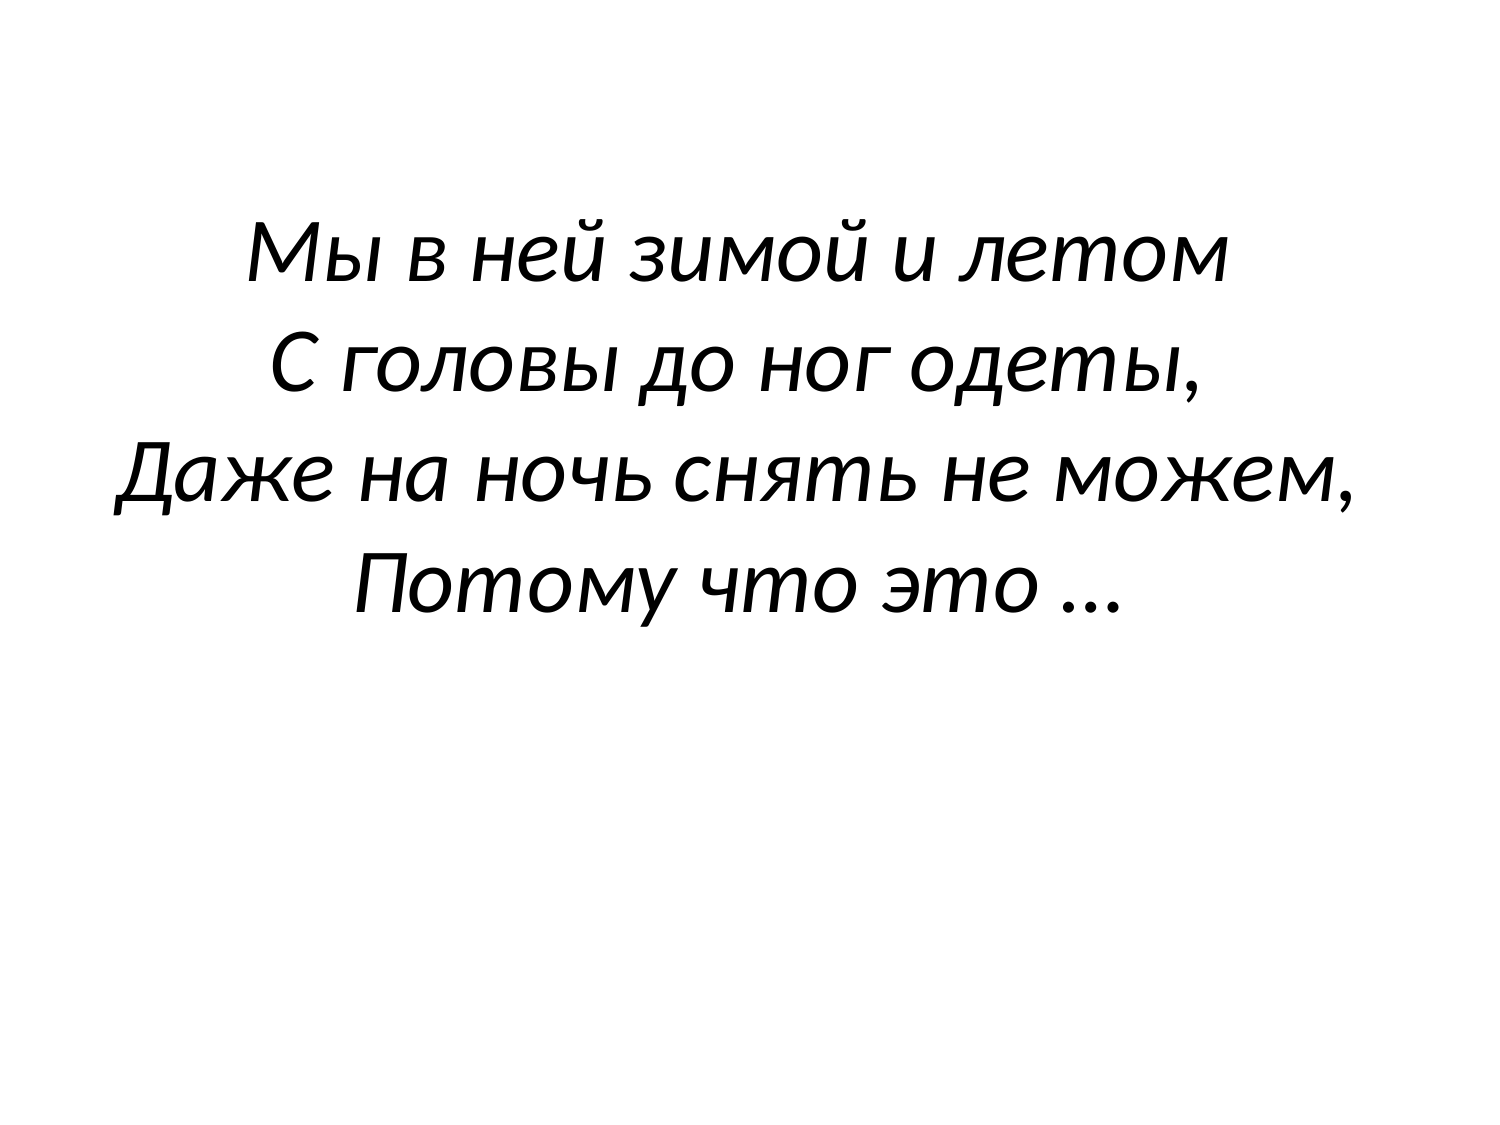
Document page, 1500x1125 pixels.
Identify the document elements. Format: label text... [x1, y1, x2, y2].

title Мы в ней зимой и летом С головы до ног одеты, Даже на ночь снять не можем, Потому что это … [35, 70, 1442, 750]
